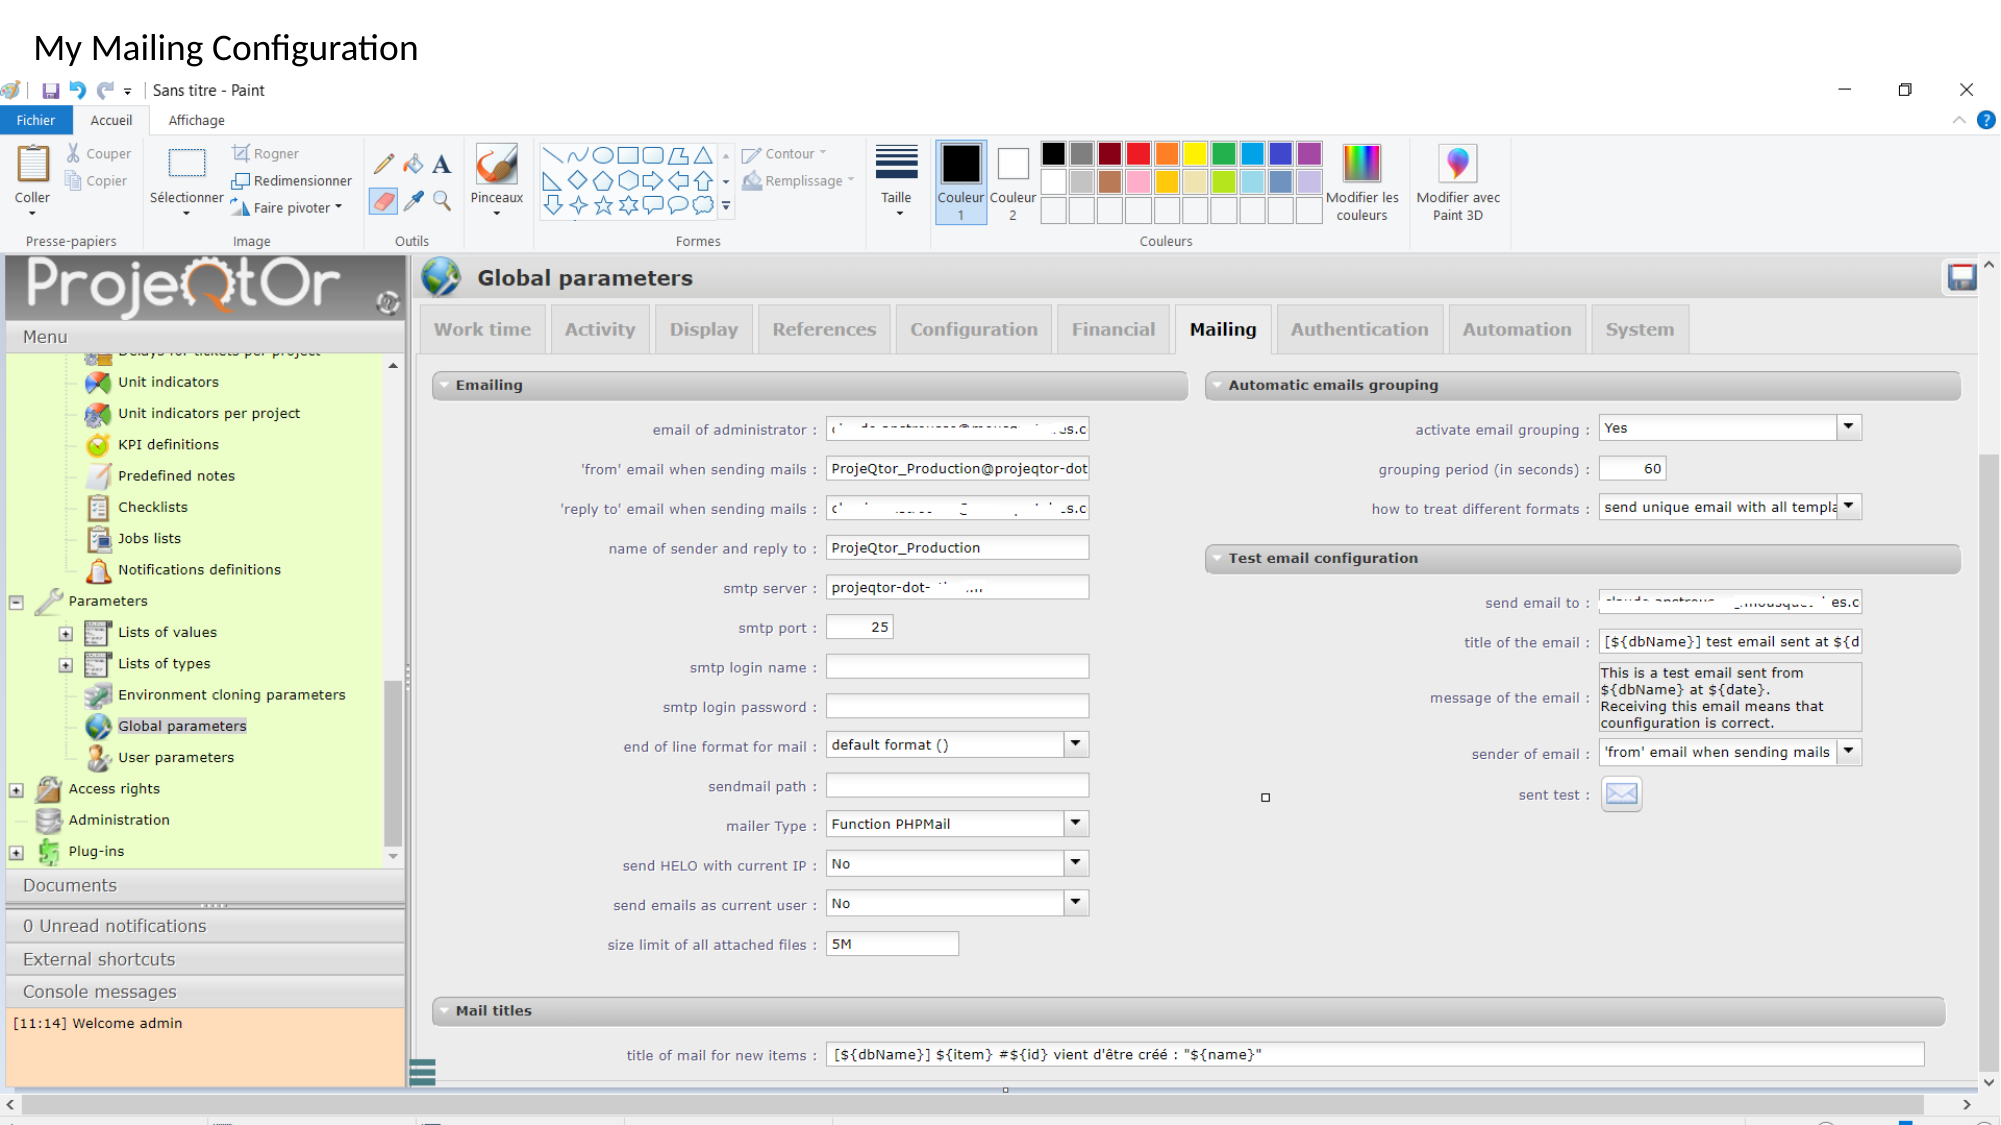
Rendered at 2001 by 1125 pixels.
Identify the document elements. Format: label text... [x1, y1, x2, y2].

text_box My Mailing Configuration [18, 15, 1974, 75]
picture [0, 75, 2000, 1125]
